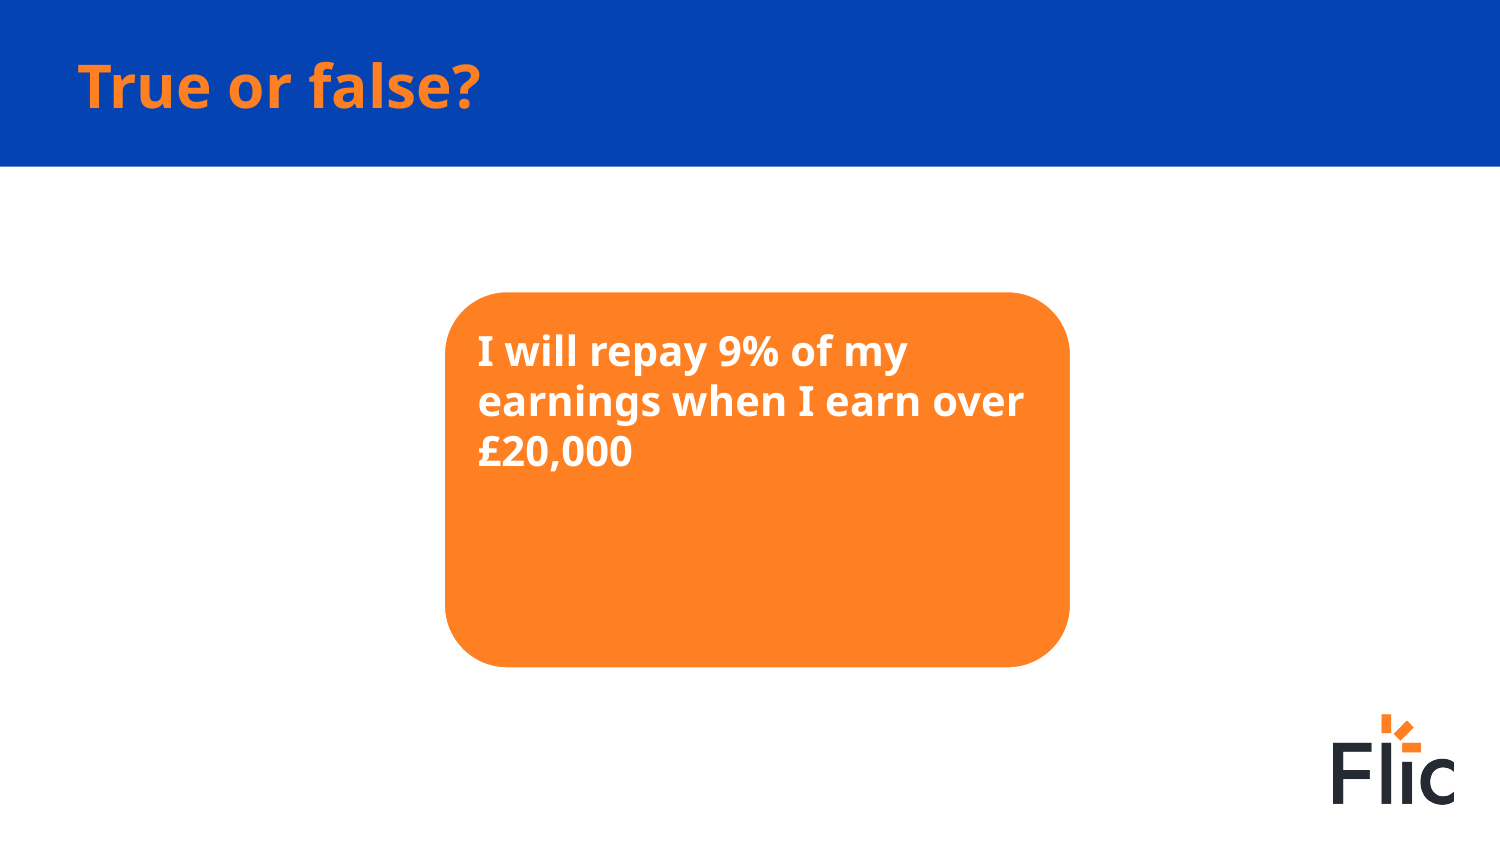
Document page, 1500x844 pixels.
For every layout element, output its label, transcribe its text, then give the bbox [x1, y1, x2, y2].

title True or false? [62, 41, 998, 127]
picture [1333, 714, 1454, 805]
text_box I will repay 9% of my earnings when I earn over £20,000 [444, 291, 1071, 669]
